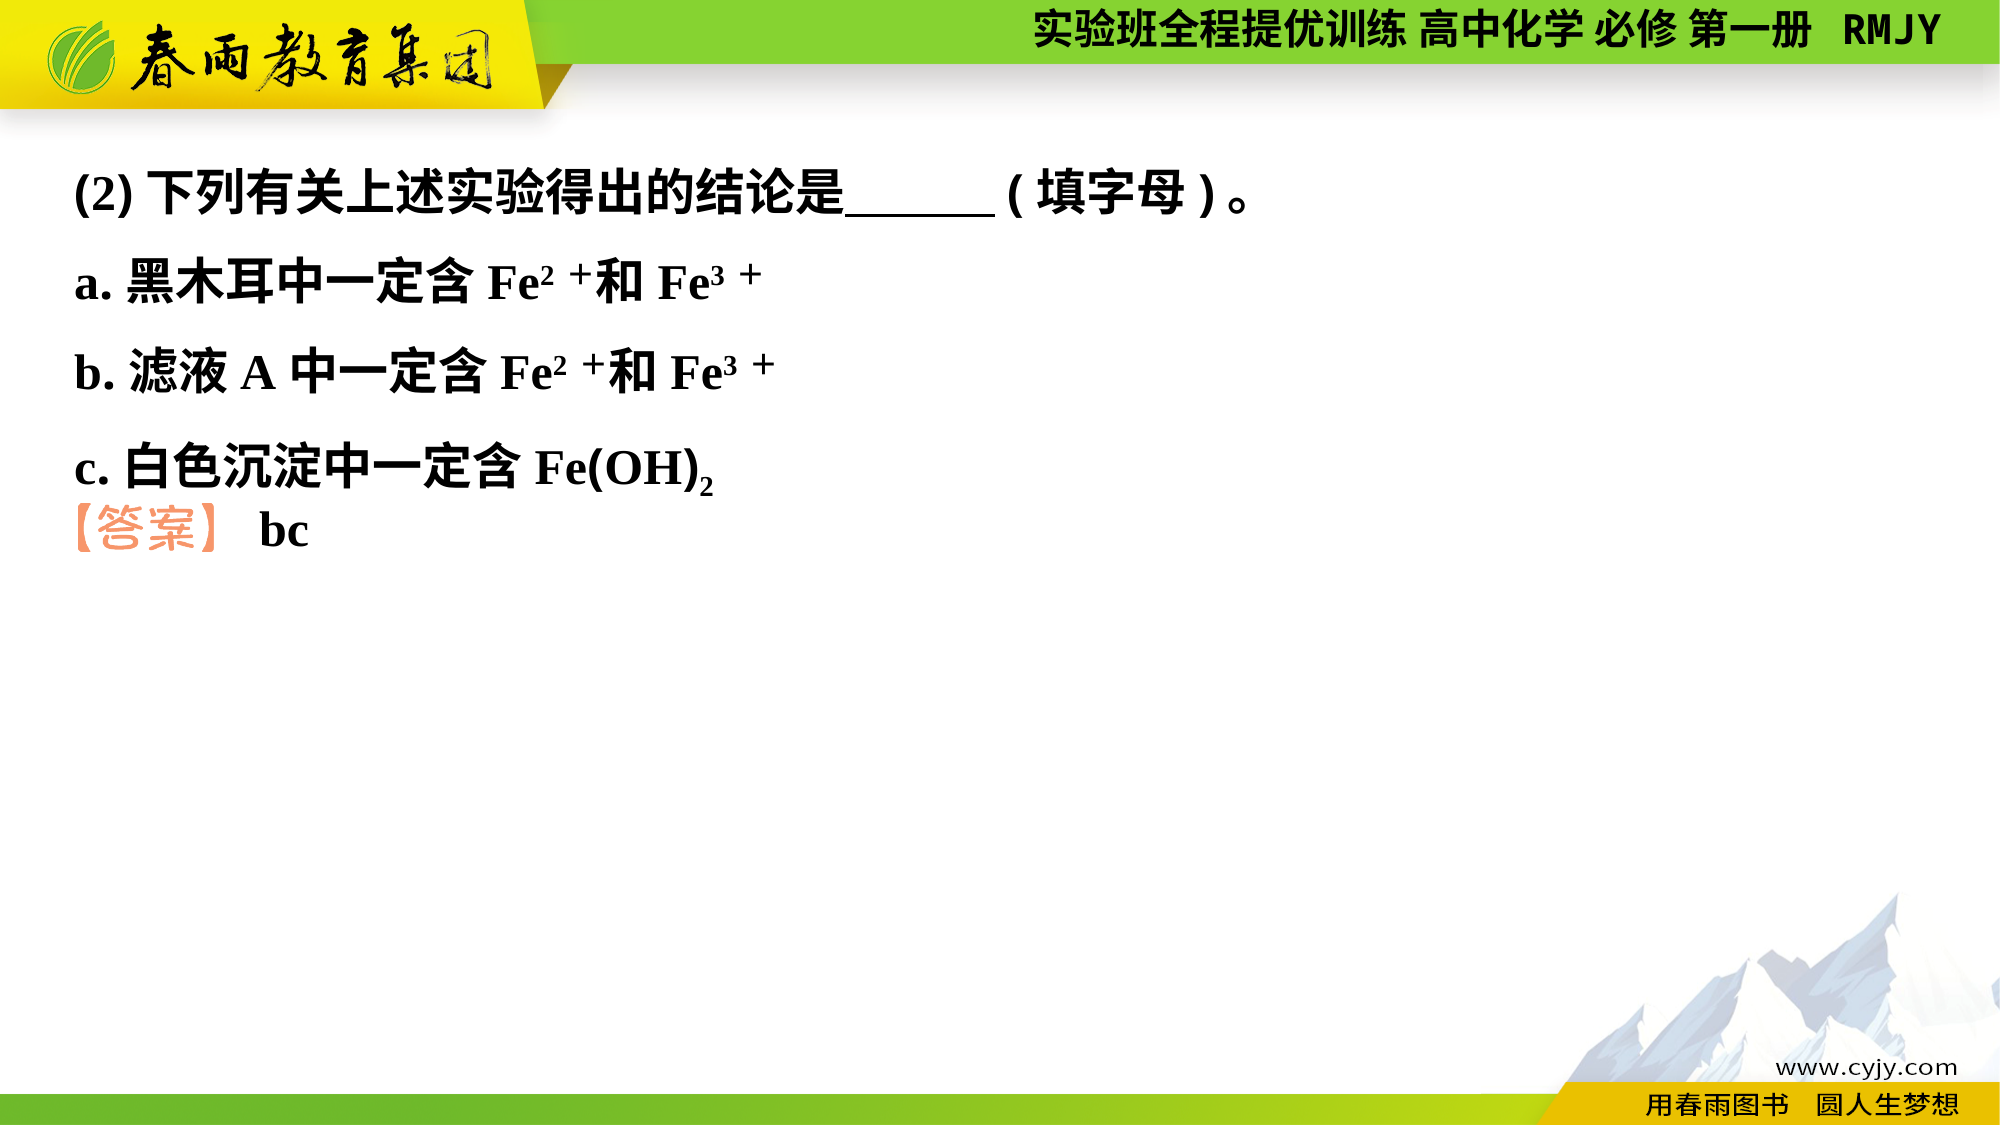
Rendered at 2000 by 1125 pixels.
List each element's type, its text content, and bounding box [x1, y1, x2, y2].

text_box bc [244, 489, 325, 565]
list (2)下列有关上述实验得出的结论是 (填字母)。 a.黑木耳中一定含Fe2＋和Fe3＋ b.滤液A中一定含Fe2＋和Fe3＋ c.白色沉淀中一定含Fe(OH)2 [59, 122, 1944, 490]
picture [0, 0, 2000, 1125]
